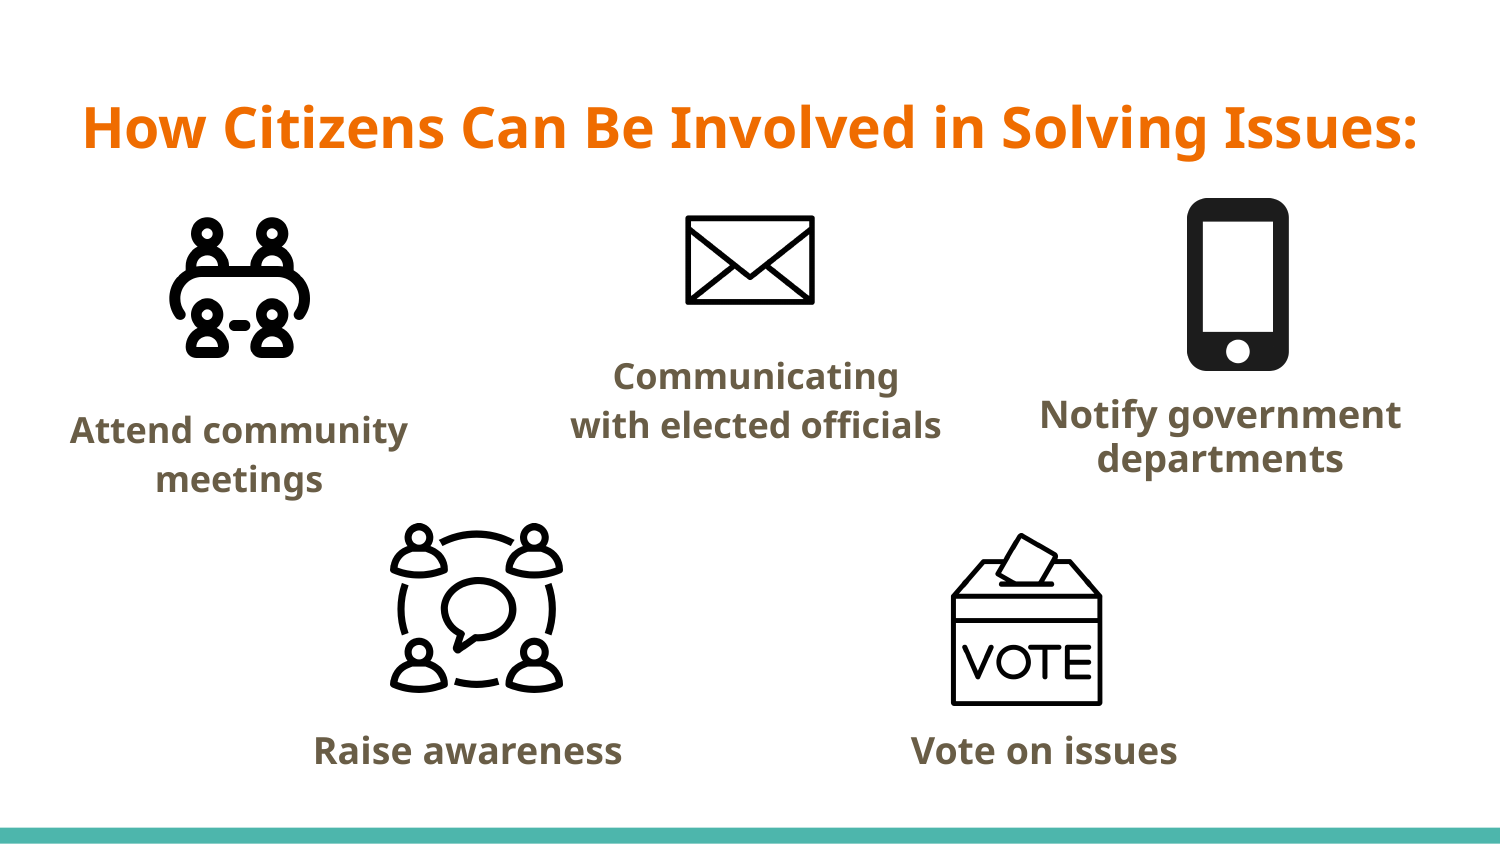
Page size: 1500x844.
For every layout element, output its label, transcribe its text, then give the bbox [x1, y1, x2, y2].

picture [678, 188, 822, 332]
list Attend community meetings [51, 385, 428, 471]
list Raise awareness [265, 705, 671, 791]
list Notify government departments [1017, 379, 1423, 465]
picture [1186, 197, 1303, 371]
picture [389, 522, 563, 696]
list Vote on issues [842, 705, 1248, 791]
picture [152, 201, 326, 374]
list Communicating with elected officials [553, 331, 959, 475]
title How Citizens Can Be Involved in Solving Issues: [51, 72, 1449, 189]
picture [940, 533, 1113, 706]
